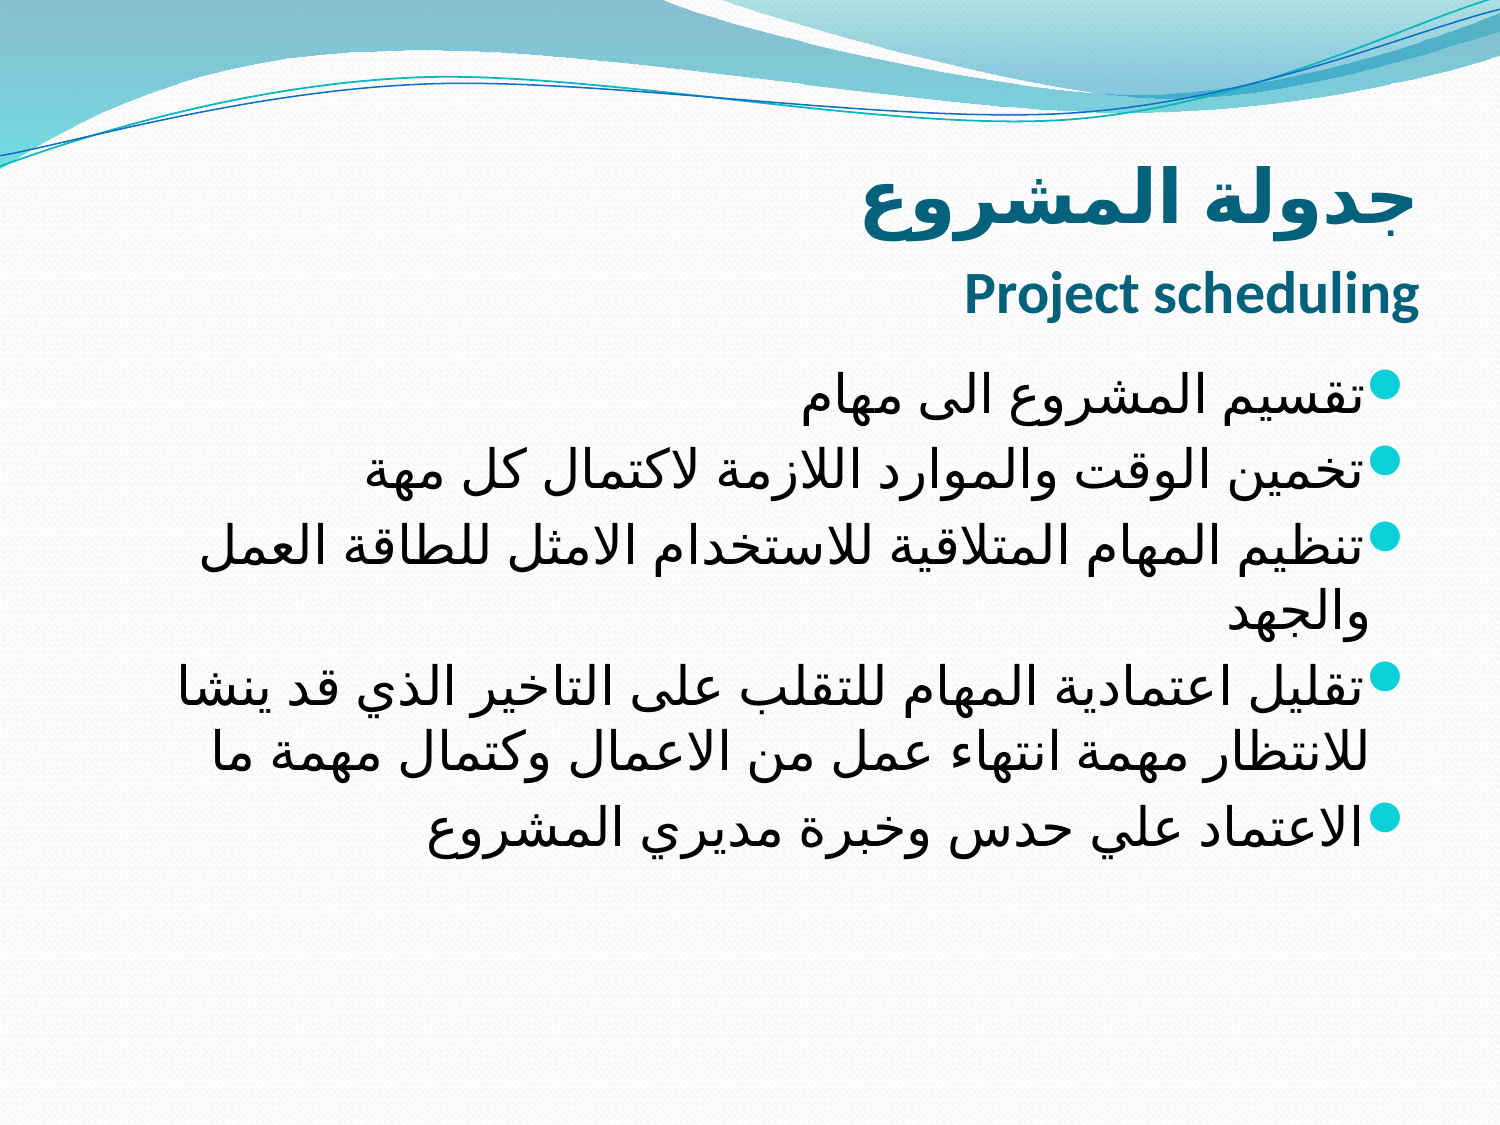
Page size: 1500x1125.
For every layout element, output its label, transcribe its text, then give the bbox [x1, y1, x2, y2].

title جدولة المشروع Project scheduling [70, 140, 1421, 329]
list تقسيم المشروع الى مهام تخمين الوقت والموارد اللازمة لاكتمال كل مهة تنظيم المهام المتلاقية للاستخدام الامثل للطاقة العمل والجهد تقليل اعتمادية المهام للتقلب على التاخير الذي قد ينشا للانتظار مهمة انتهاء عمل من الاعمال وكتمال مهمة ما الاعتماد علي حدس وخبرة مديري المشروع [82, 351, 1432, 1072]
